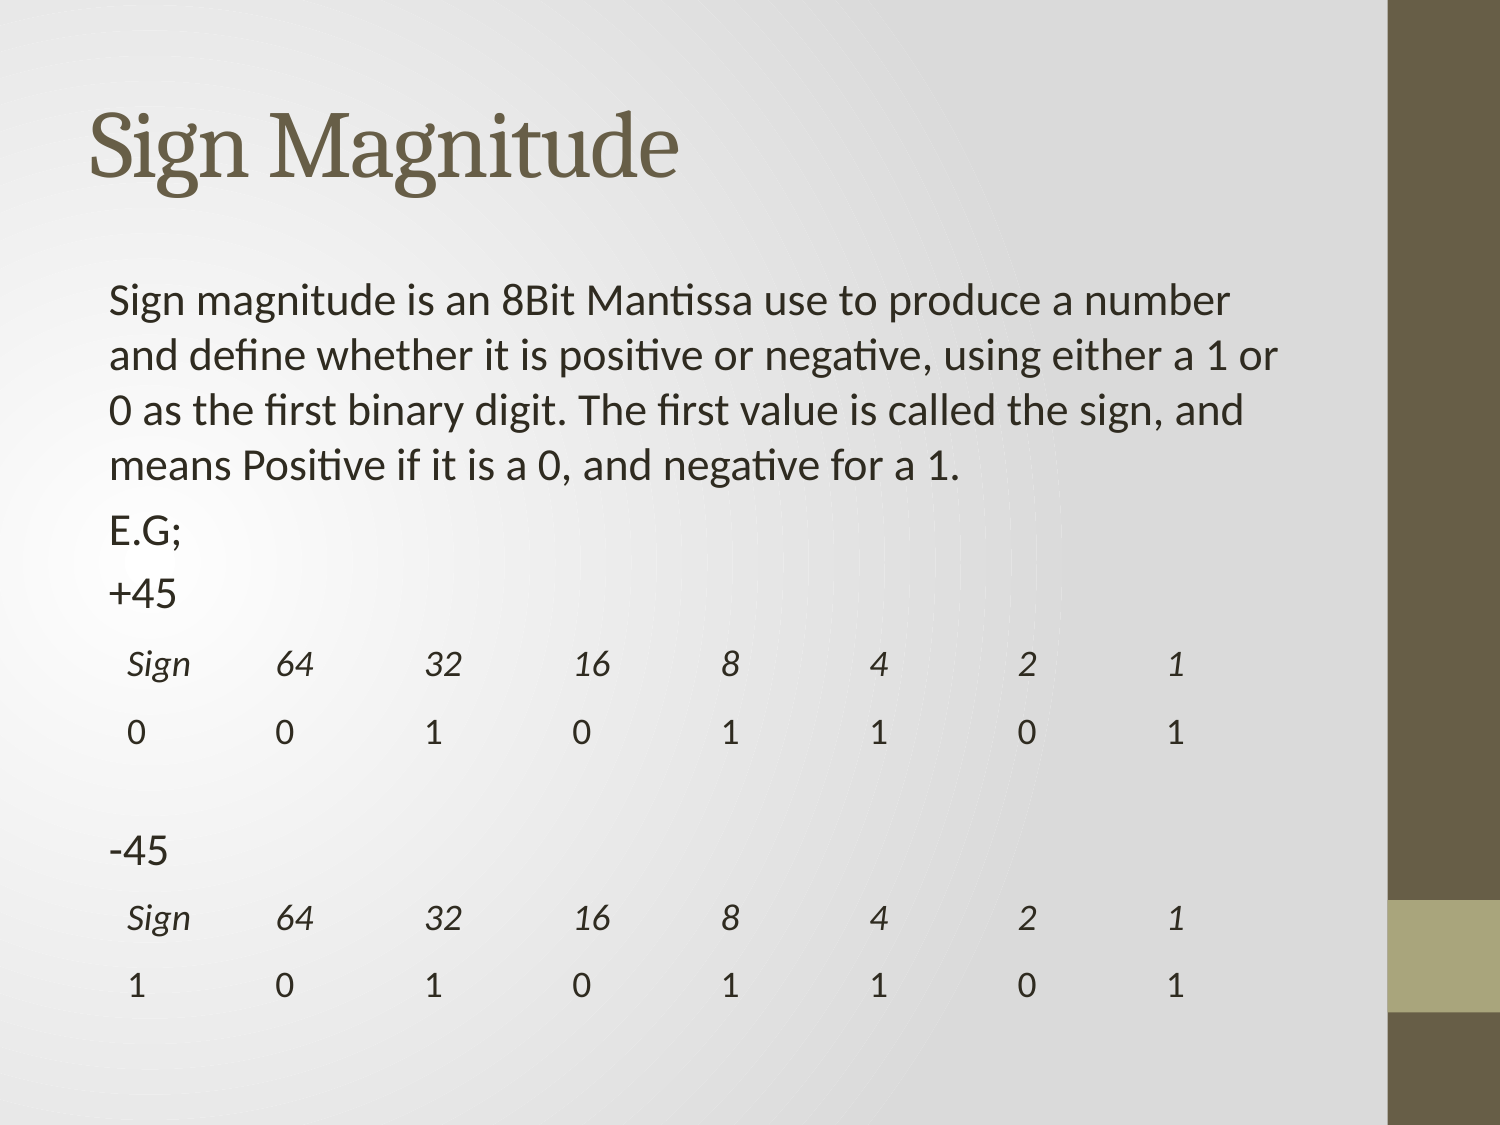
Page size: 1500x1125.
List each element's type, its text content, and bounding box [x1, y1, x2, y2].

table_cell 1 [409, 701, 557, 769]
table_cell 1 [706, 701, 854, 769]
table_header 2 [1003, 633, 1151, 701]
table_header Sign [112, 633, 261, 701]
table_header 1 [1151, 887, 1299, 955]
table_cell 0 [1003, 955, 1151, 1022]
table_header 32 [409, 887, 557, 955]
table_cell 1 [409, 955, 557, 1022]
table_header 8 [706, 887, 854, 955]
table_cell 1 [854, 955, 1003, 1022]
table_header 4 [854, 887, 1003, 955]
table_header 64 [261, 633, 409, 701]
table_header 64 [261, 887, 409, 955]
table_cell 0 [261, 701, 409, 769]
list Sign magnitude is an 8Bit Mantissa use to produce a number and define whether it is positive or negative, using either a 1 or 0 as the first binary digit. The first value is called the sign, and means Positive if it is a 0, and negative for a 1. E.G; +45 -45 [75, 262, 1325, 1050]
table_cell 0 [261, 955, 409, 1022]
table_header Sign [112, 887, 261, 955]
table_cell 1 [112, 955, 261, 1022]
table_header 16 [557, 887, 706, 955]
table_cell 0 [557, 701, 706, 769]
table_cell 0 [557, 955, 706, 1022]
table_cell 1 [706, 955, 854, 1022]
title Sign Magnitude [75, 45, 1325, 233]
table_header 2 [1003, 887, 1151, 955]
table_cell 0 [112, 701, 261, 769]
table_header 32 [409, 633, 557, 701]
table_header 16 [557, 633, 706, 701]
table_cell 1 [1151, 701, 1299, 769]
table_cell 0 [1003, 701, 1151, 769]
table_header 4 [854, 633, 1003, 701]
table_header 8 [706, 633, 854, 701]
table_cell 1 [1151, 955, 1299, 1022]
table_header 1 [1151, 633, 1299, 701]
table_cell 1 [854, 701, 1003, 769]
